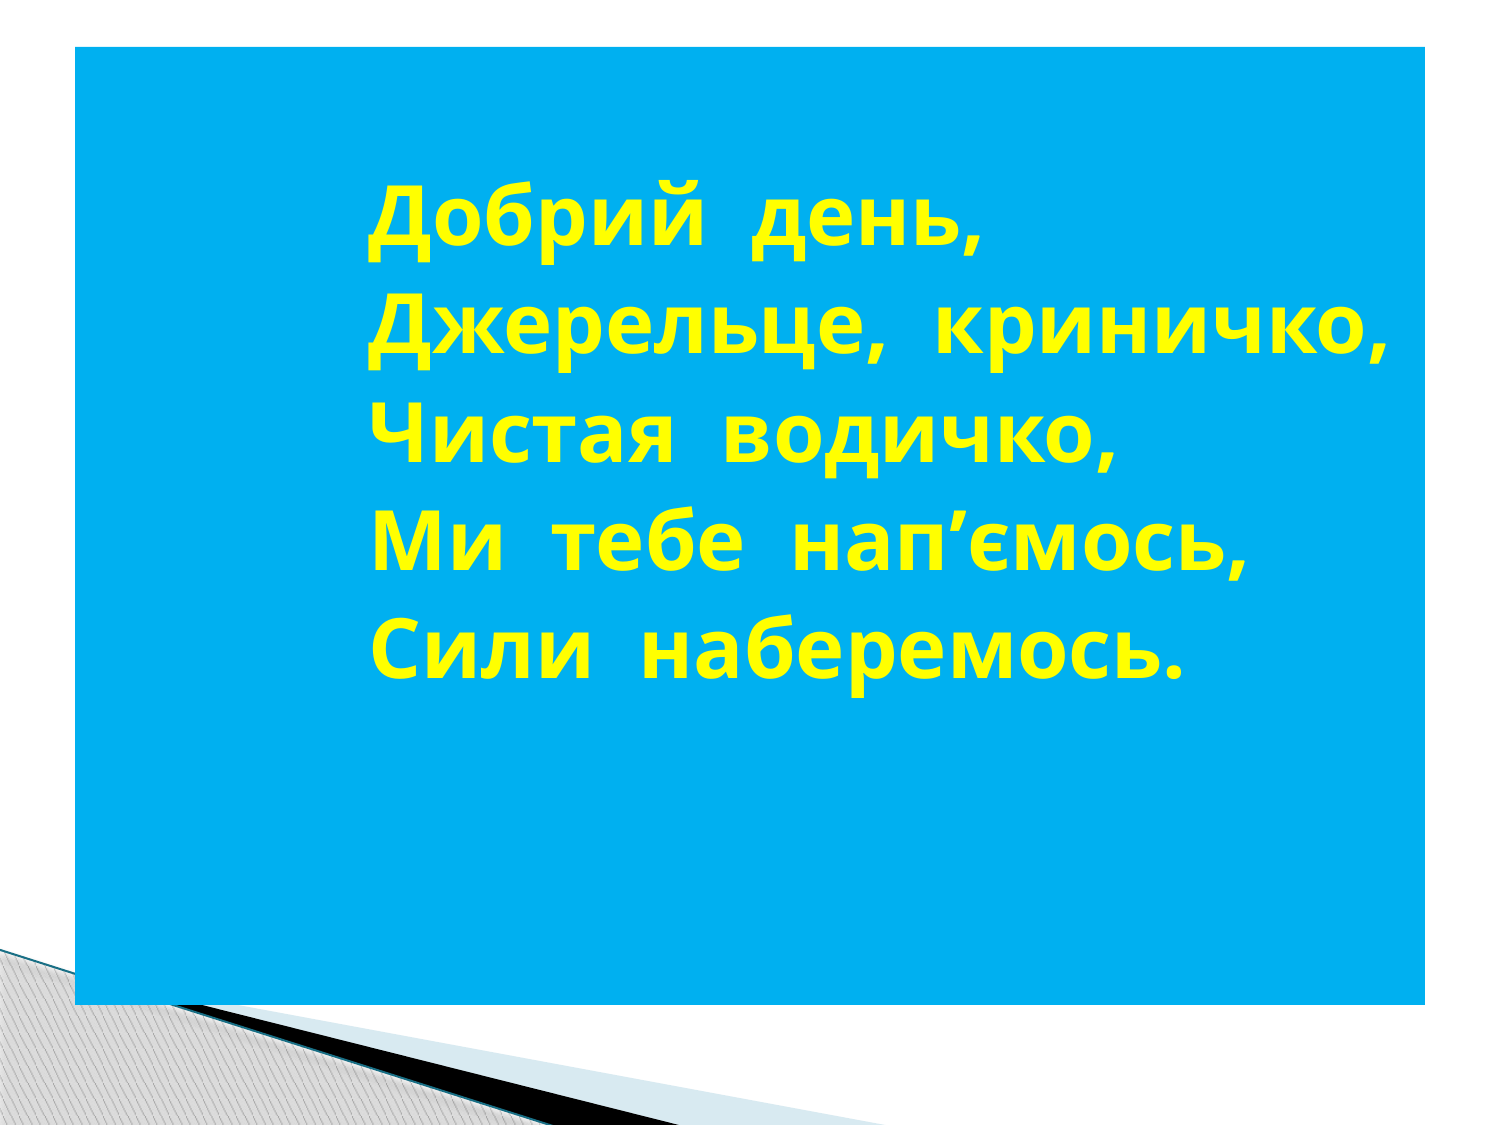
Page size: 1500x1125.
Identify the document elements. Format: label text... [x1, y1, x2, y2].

list Добрий день, Джерельце, криничко, Чистая водичко, Ми тебе нап’ємось, Сили наберемось. [75, 46, 1425, 1005]
